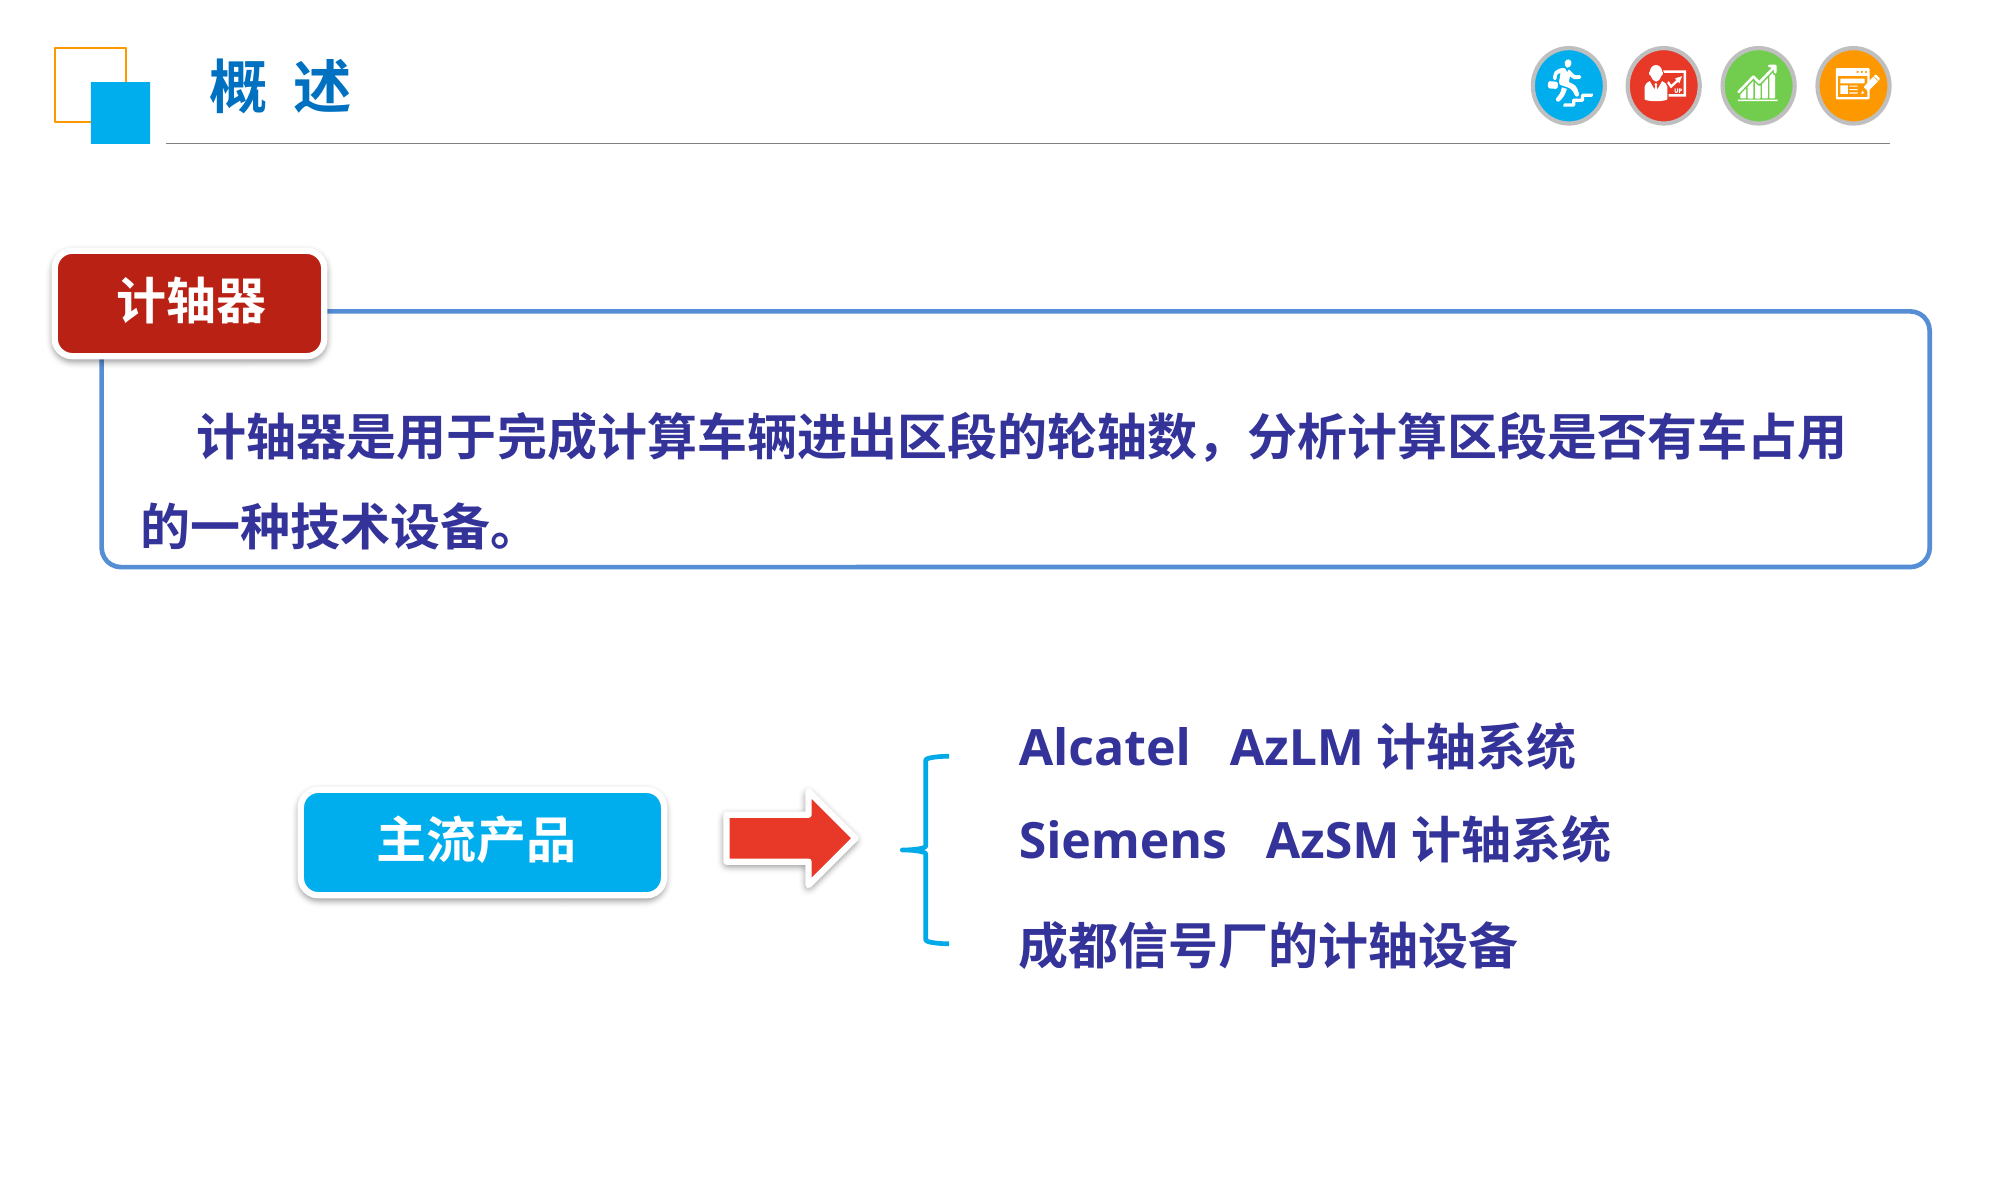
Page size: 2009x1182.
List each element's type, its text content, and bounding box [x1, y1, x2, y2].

text_box Siemens AzSM计轴系统 [1003, 801, 1645, 877]
text_box [723, 788, 859, 889]
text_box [300, 789, 665, 896]
text_box 概 述 [188, 39, 373, 131]
text_box Alcatel AzLM计轴系统 [1004, 707, 1680, 783]
text_box [901, 755, 950, 945]
text_box 成都信号厂的计轴设备 [1003, 906, 1645, 982]
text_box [54, 250, 1930, 568]
